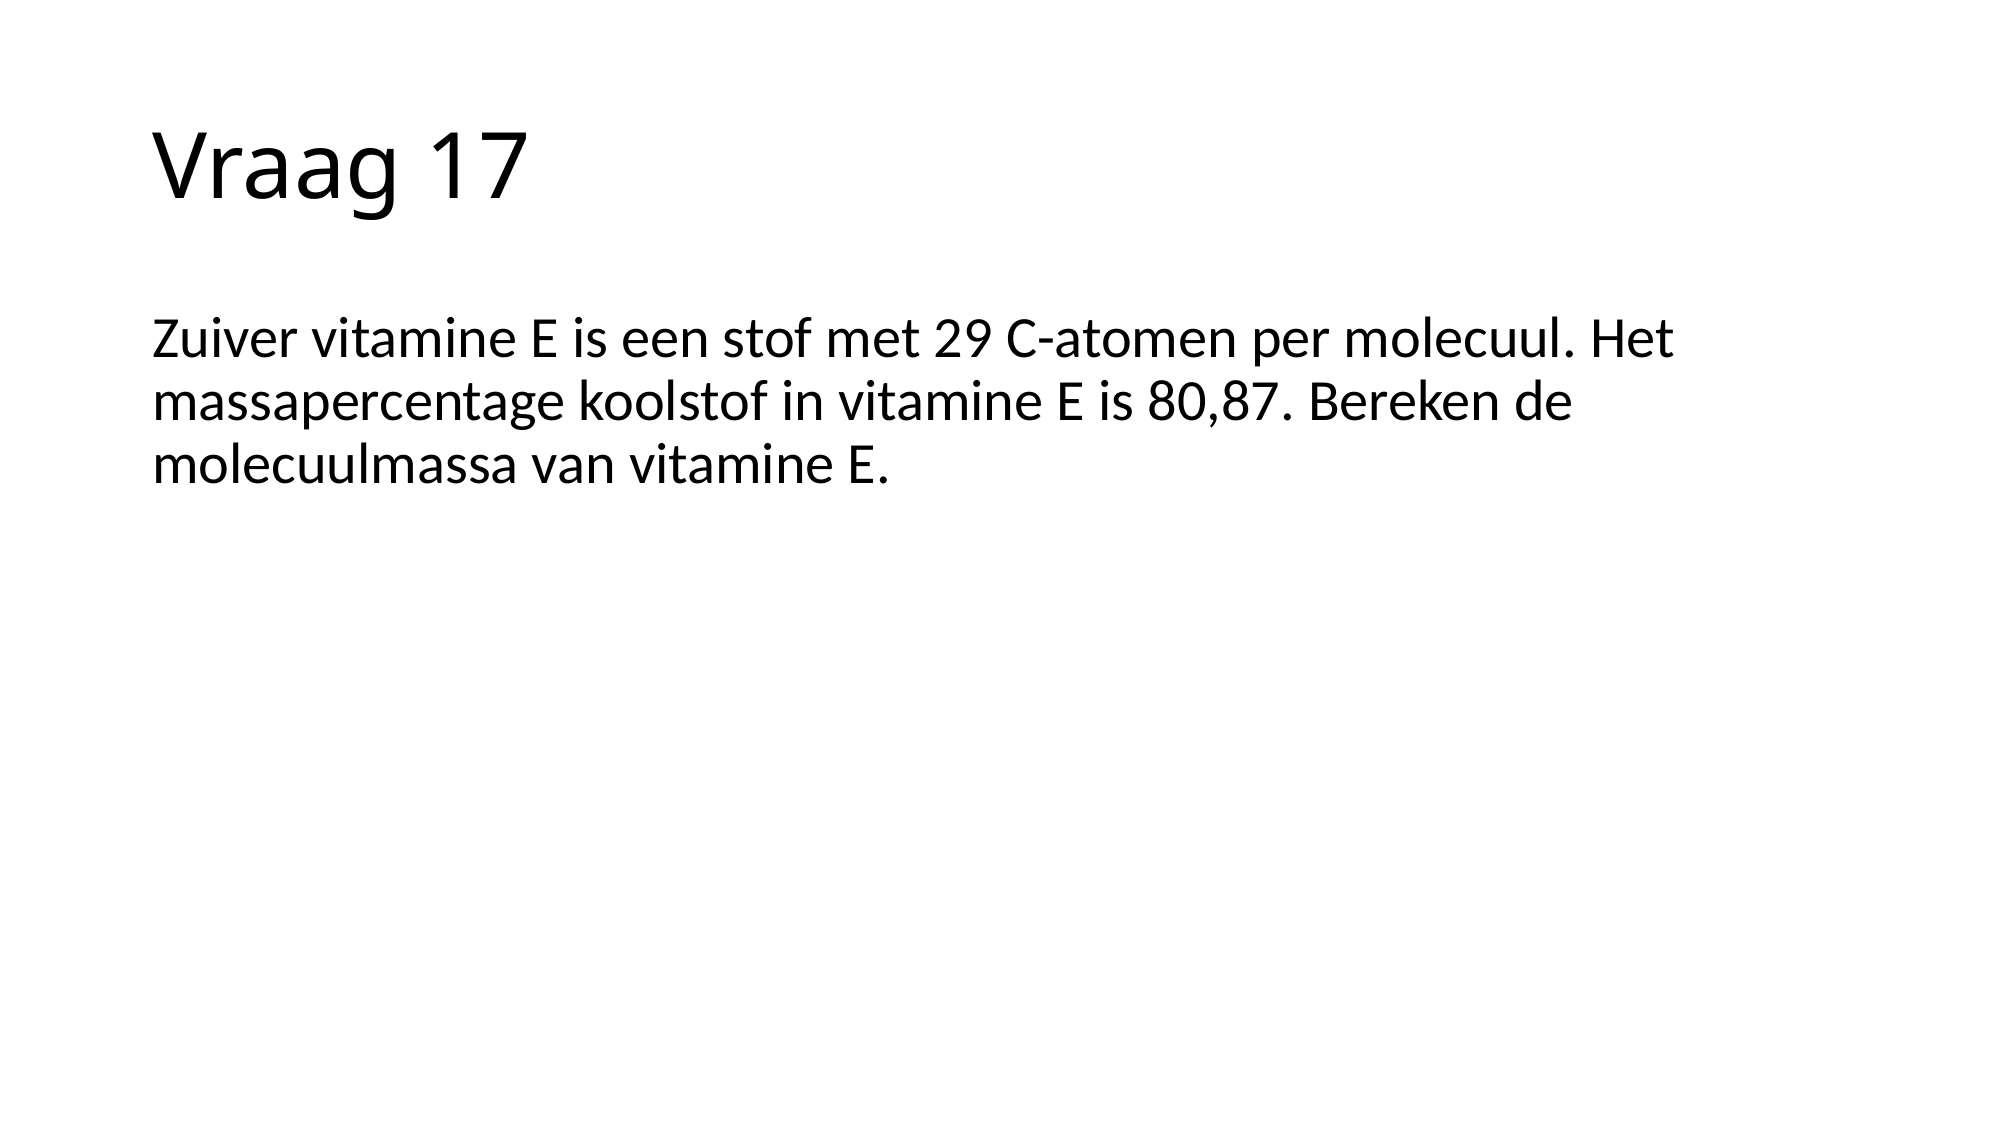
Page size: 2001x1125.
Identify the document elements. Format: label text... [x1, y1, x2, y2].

title Vraag 17 [137, 59, 1863, 278]
list Zuiver vitamine E is een stof met 29 C-atomen per molecuul. Het massapercentage koolstof in vitamine E is 80,87. Bereken de molecuulmassa van vitamine E. [137, 299, 1863, 1014]
